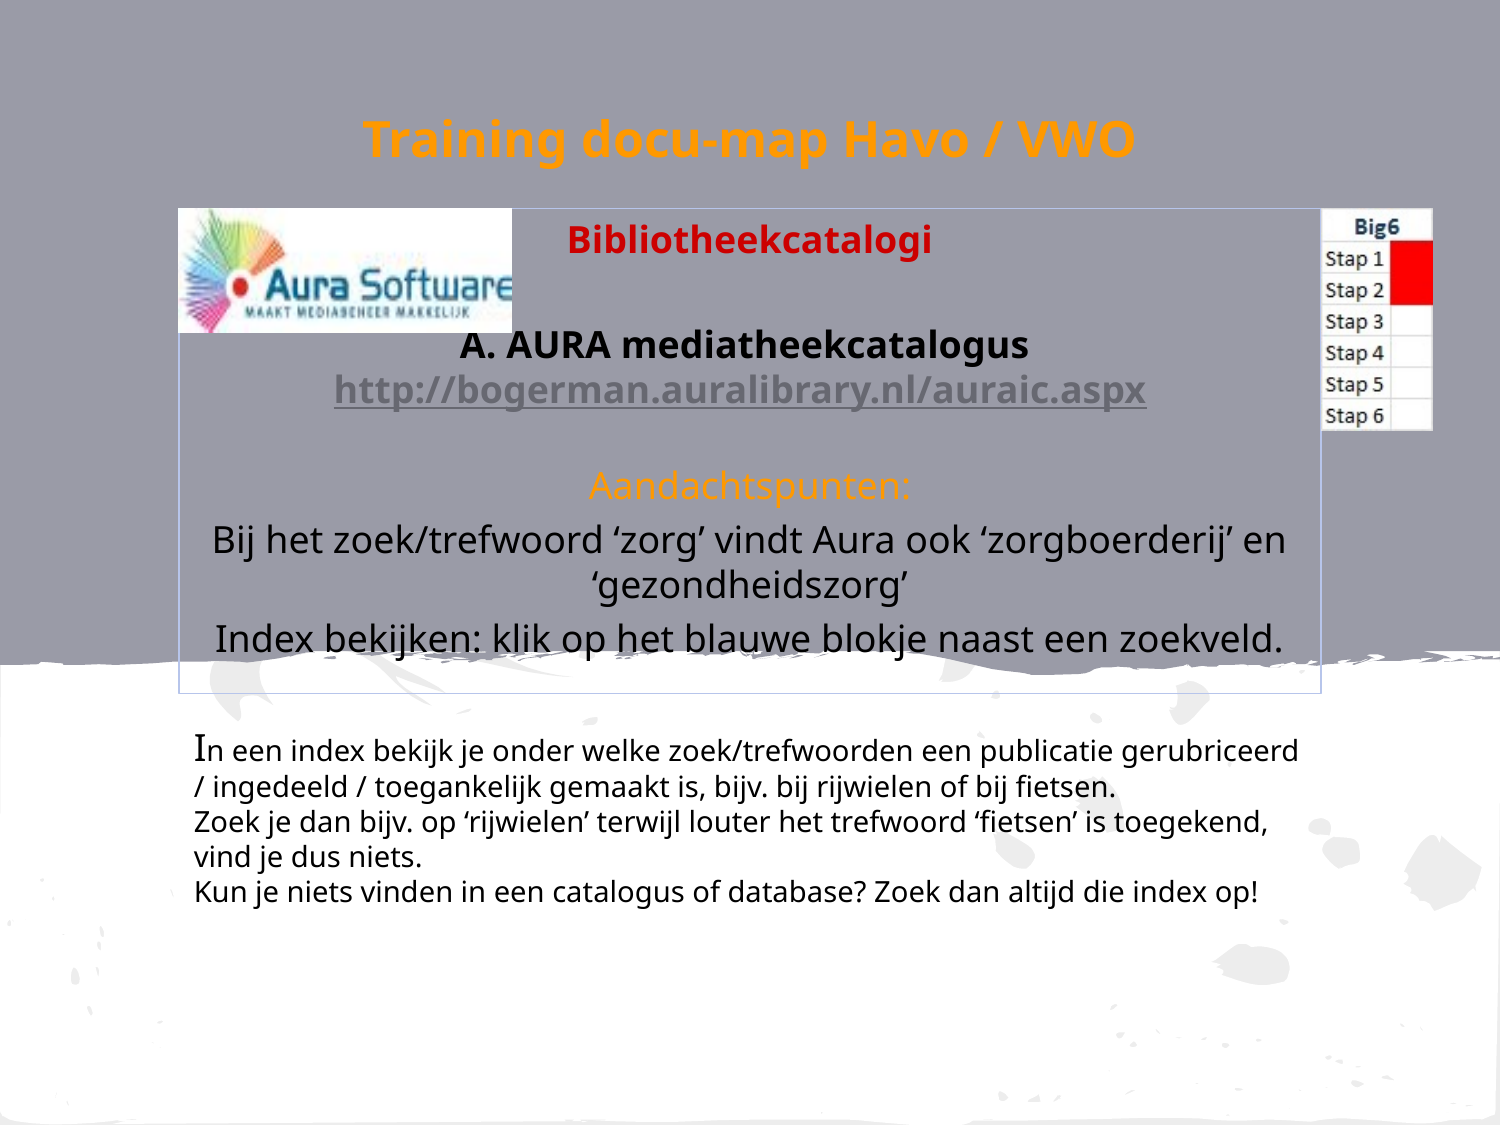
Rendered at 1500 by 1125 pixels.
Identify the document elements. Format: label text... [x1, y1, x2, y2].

title Training docu-map Havo / VWO [112, 73, 1388, 175]
subtitle Bibliotheekcatalogi A. AURA mediatheekcatalogus http://bogerman.auralibrary.nl/auraic.aspx Aandachtspunten: Bij het zoek/trefwoord ‘zorg’ vindt Aura ook ‘zorgboerderij’ en ‘gezondheidszorg’ Index bekijken: klik op het blauwe blokje naast een zoekveld. In een index bekijk je onder welke zoek/trefwoorden een publicatie gerubriceerd / ingedeeld / toegankelijk gemaakt is, bijv. bij rijwielen of bij fietsen. Zoek je dan bijv. op ‘rijwielen’ terwijl louter het trefwoord ‘fietsen’ is toegekend, vind je dus niets. Kun je niets vinden in een catalogus of database? Zoek dan altijd die index op! [178, 208, 1322, 694]
picture [178, 208, 512, 333]
picture [1320, 208, 1433, 431]
